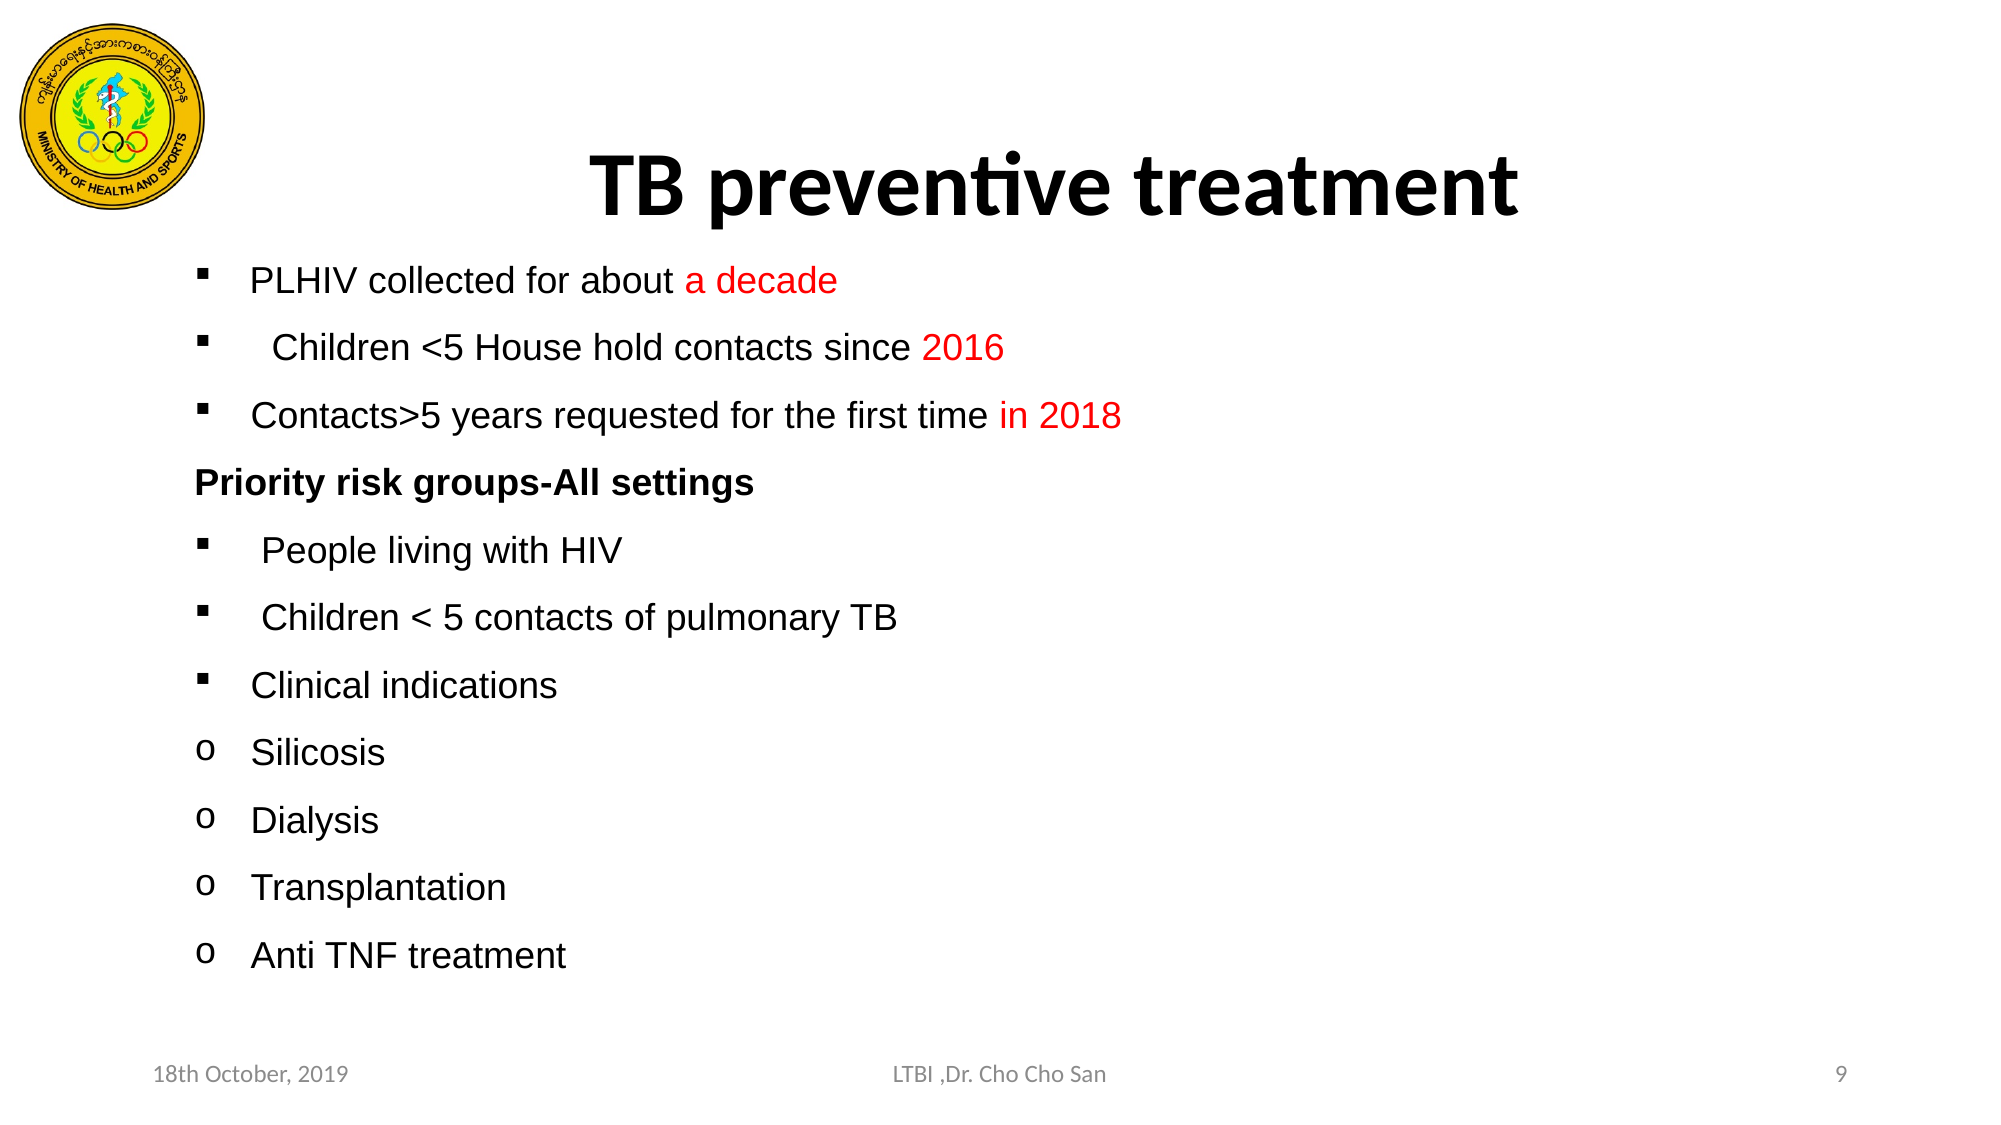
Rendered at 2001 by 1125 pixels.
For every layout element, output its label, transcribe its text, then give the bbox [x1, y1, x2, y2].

picture [19, 23, 205, 210]
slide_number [137, 1042, 588, 1103]
slide_number 9 [1412, 1042, 1863, 1103]
text_box TB preventive treatment PLHIV collected for about a decade Children <5 House hold contacts since 2016 Contacts>5 years requested for the first time in 2018 Priority risk groups-All settings People living with HIV Children < 5 contacts of pulmonary TB Clinical indications Silicosis Dialysis Transplantation Anti TNF treatment [179, 115, 1952, 984]
footer LTBI ,Dr. Cho Cho San [662, 1042, 1338, 1103]
